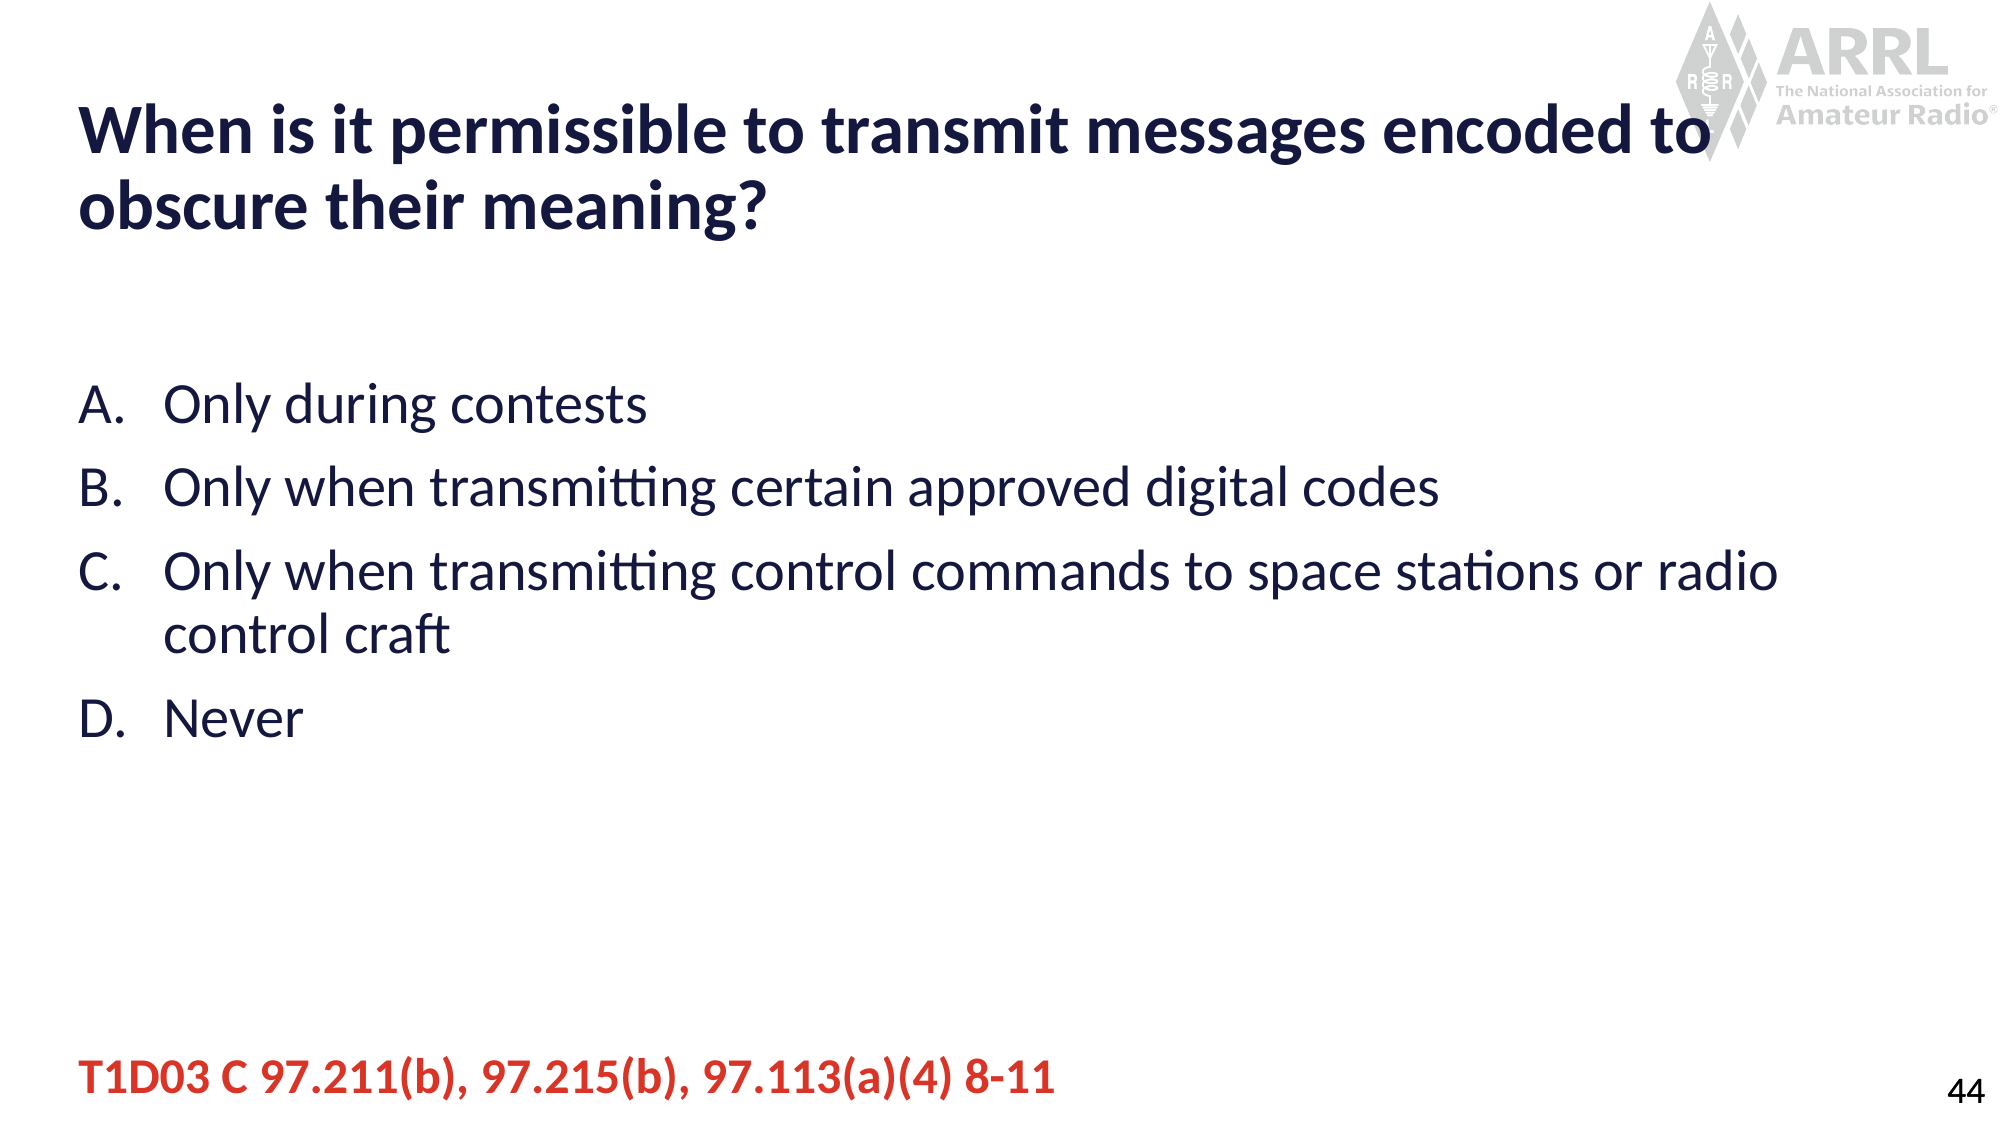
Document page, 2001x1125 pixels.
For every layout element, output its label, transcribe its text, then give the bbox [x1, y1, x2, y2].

picture [1674, 0, 2000, 164]
title When is it permissible to transmit messages encoded to obscure their meaning? [63, 59, 1863, 278]
list Only during contests Only when transmitting certain approved digital codes Only when transmitting control commands to space stations or radio control craft Never [63, 365, 1863, 989]
text_box T1D03 C 97.211(b), 97.215(b), 97.113(a)(4) 8-11 [63, 1036, 1211, 1112]
